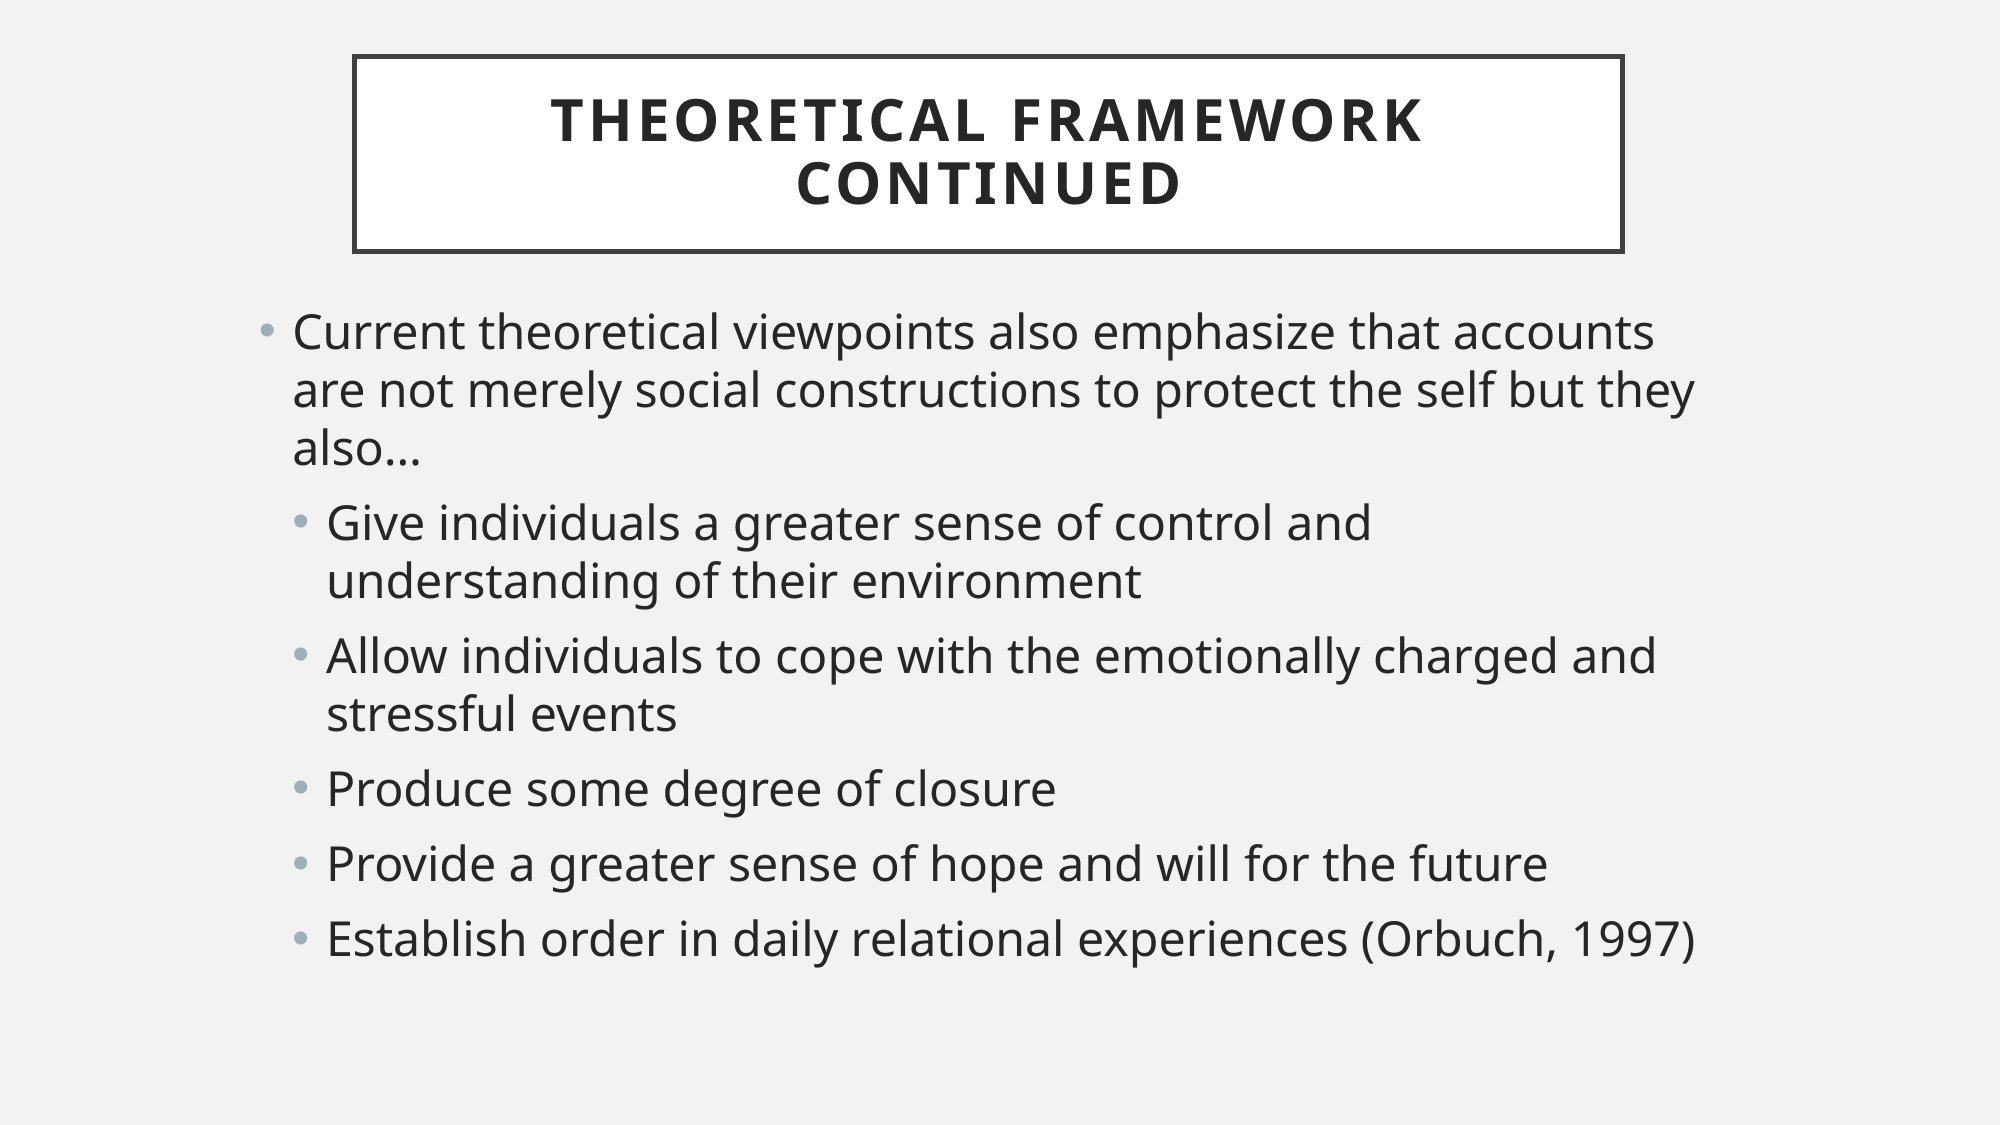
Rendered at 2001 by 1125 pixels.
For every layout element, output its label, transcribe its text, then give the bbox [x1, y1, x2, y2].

list Current theoretical viewpoints also emphasize that accounts are not merely social constructions to protect the self but they also… Give individuals a greater sense of control and understanding of their environment Allow individuals to cope with the emotionally charged and stressful events Produce some degree of closure Provide a greater sense of hope and will for the future Establish order in daily relational experiences (Orbuch, 1997) [243, 293, 1734, 1005]
title Theoretical Framework Continued [352, 54, 1625, 254]
